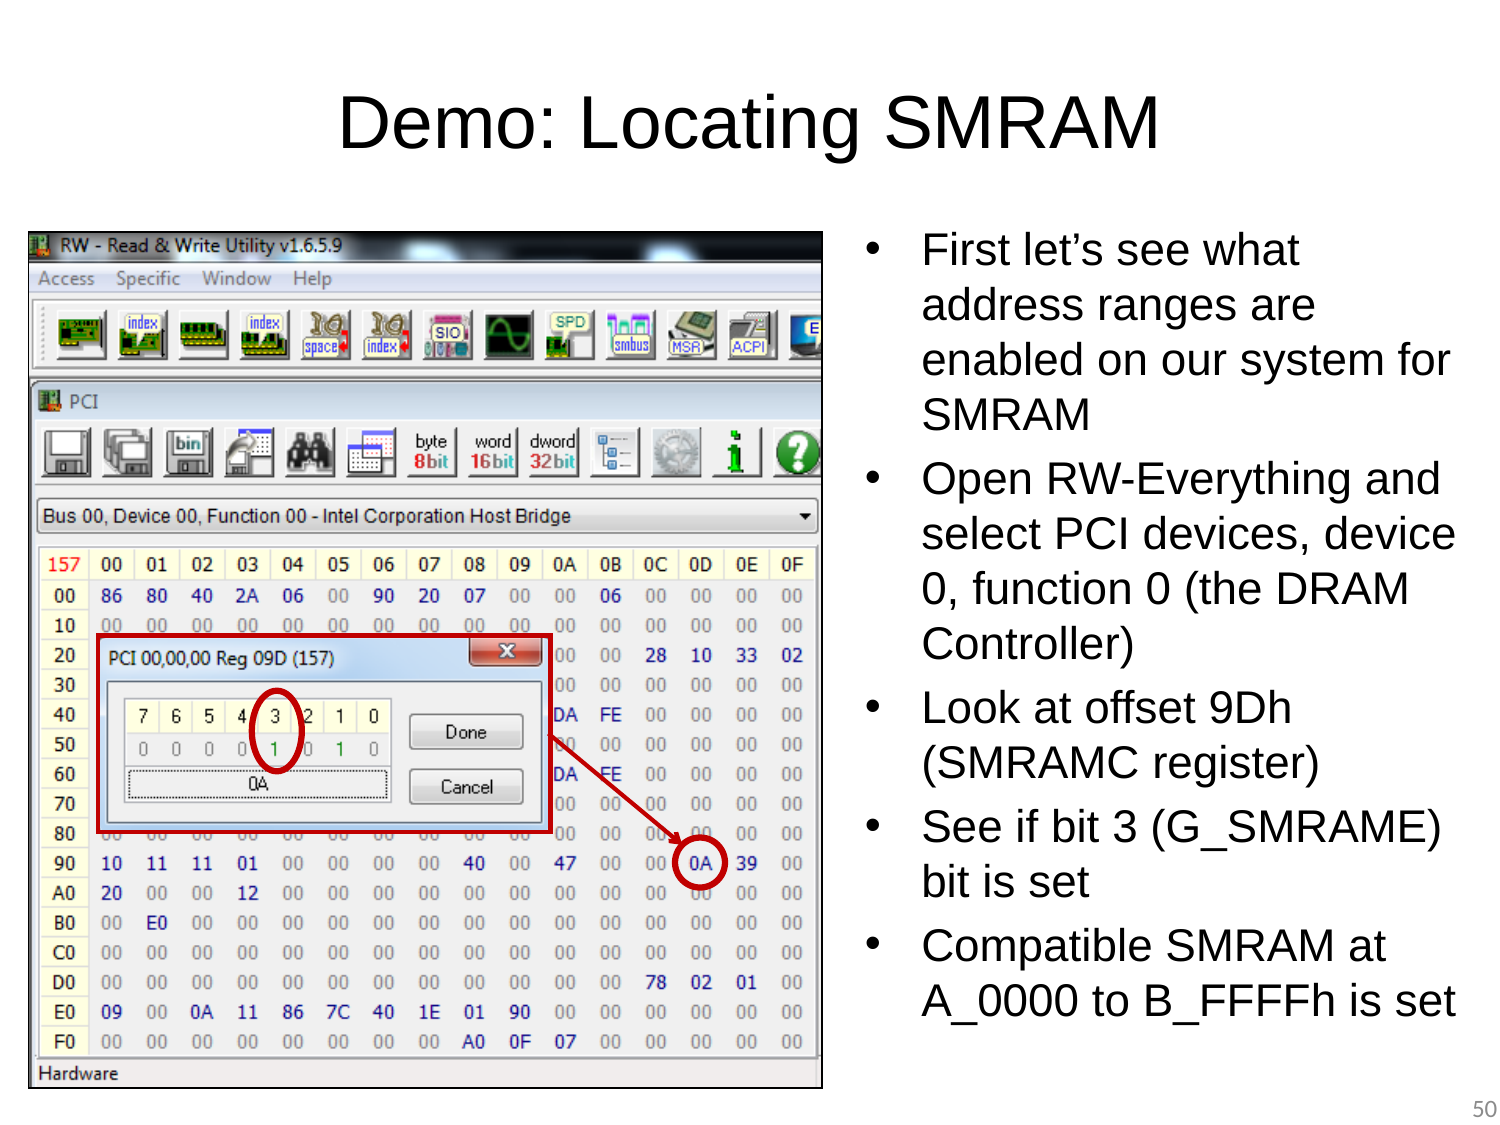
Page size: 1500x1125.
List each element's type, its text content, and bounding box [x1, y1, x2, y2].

list First let’s see what address ranges are enabled on our system for SMRAM Open RW-Everything and select PCI devices, device 0, function 0 (the DRAM Controller) Look at offset 9Dh (SMRAMC register) See if bit 3 (G_SMRAME) bit is set Compatible SMRAM at A_0000 to B_FFFFh is set [849, 212, 1475, 1100]
slide_number 50 [1162, 1077, 1500, 1125]
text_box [548, 733, 683, 845]
picture [28, 232, 822, 1088]
title Demo: Locating SMRAM [75, 24, 1425, 213]
